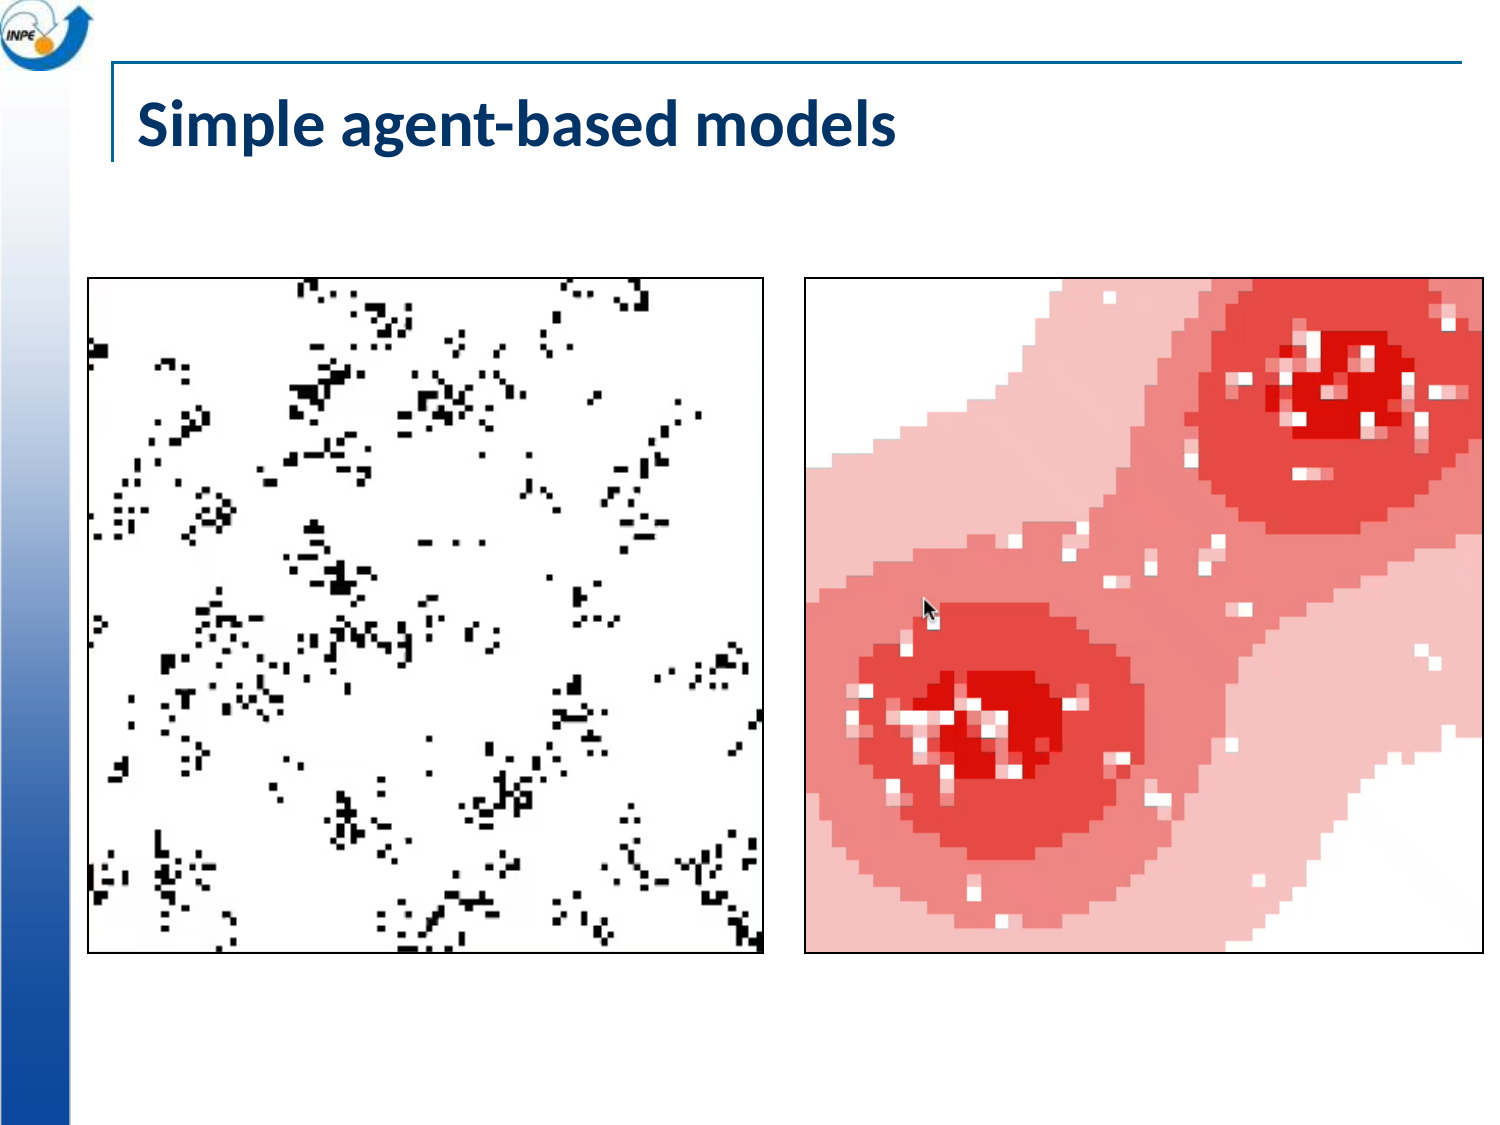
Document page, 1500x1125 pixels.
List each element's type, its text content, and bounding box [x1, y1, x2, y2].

picture [805, 278, 1483, 953]
picture [0, 0, 94, 1125]
text_box [119, 172, 1500, 787]
title Simple agent-based models [123, 56, 1416, 172]
picture [88, 278, 763, 953]
